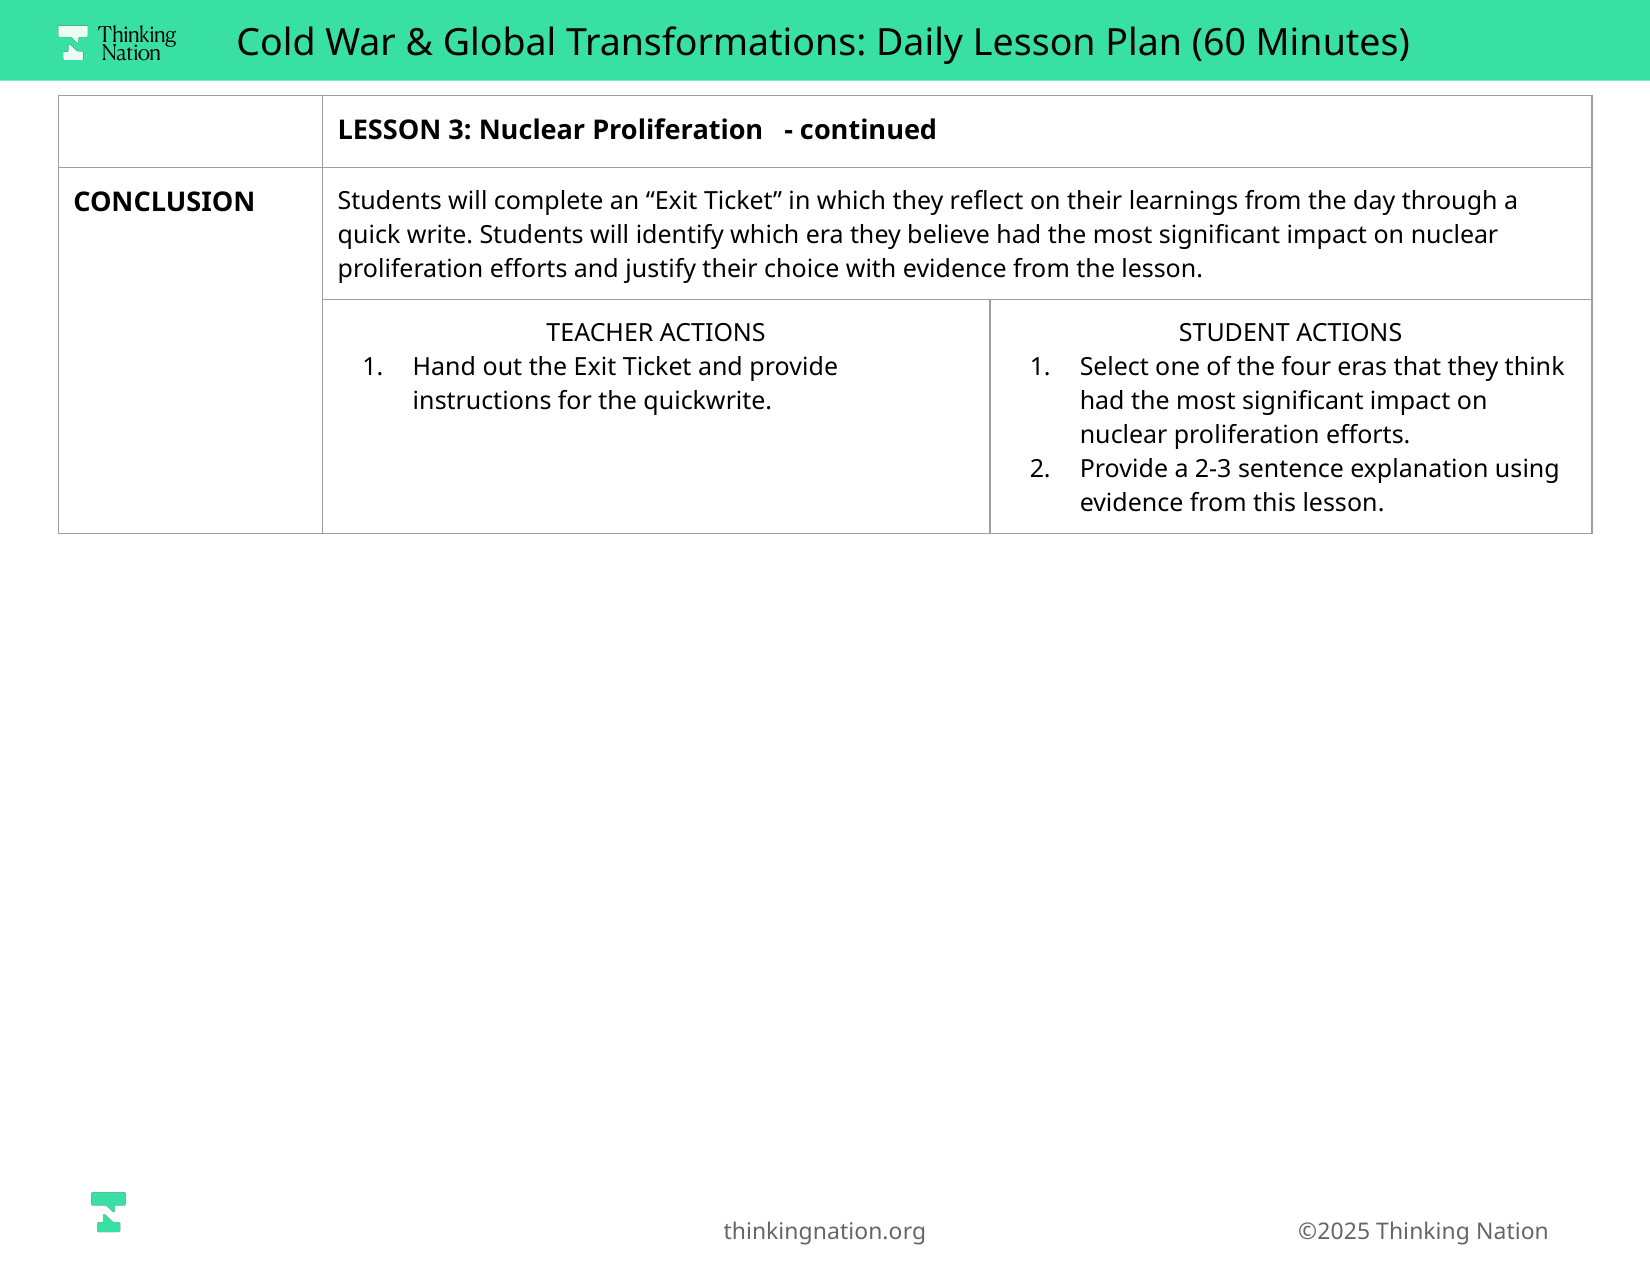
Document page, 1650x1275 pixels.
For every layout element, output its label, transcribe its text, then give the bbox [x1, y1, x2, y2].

table_cell STUDENT ACTIONS Select one of the four eras that they think had the most significant impact on nuclear proliferation efforts. Provide a 2-3 sentence explanation using evidence from this lesson. [991, 300, 1591, 533]
table_cell Students will complete an “Exit Ticket” in which they reflect on their learnings from the day through a quick write. Students will identify which era they believe had the most significant impact on nuclear proliferation efforts and justify their choice with evidence from the lesson. [323, 168, 1591, 299]
text_box ©2025 Thinking Nation [1174, 1200, 1566, 1240]
table_header [59, 96, 322, 167]
picture [80, 1184, 136, 1240]
table_cell TEACHER ACTIONS Hand out the Exit Ticket and provide instructions for the quickwrite. [323, 300, 989, 533]
text_box thinkingnation.org [629, 1200, 1021, 1240]
table_cell CONCLUSION [59, 168, 322, 533]
picture [45, 14, 180, 85]
text_box Cold War & Global Transformations: Daily Lesson Plan (60 Minutes) [0, 0, 1650, 81]
table_header LESSON 3: Nuclear Proliferation - continued [323, 96, 1591, 167]
